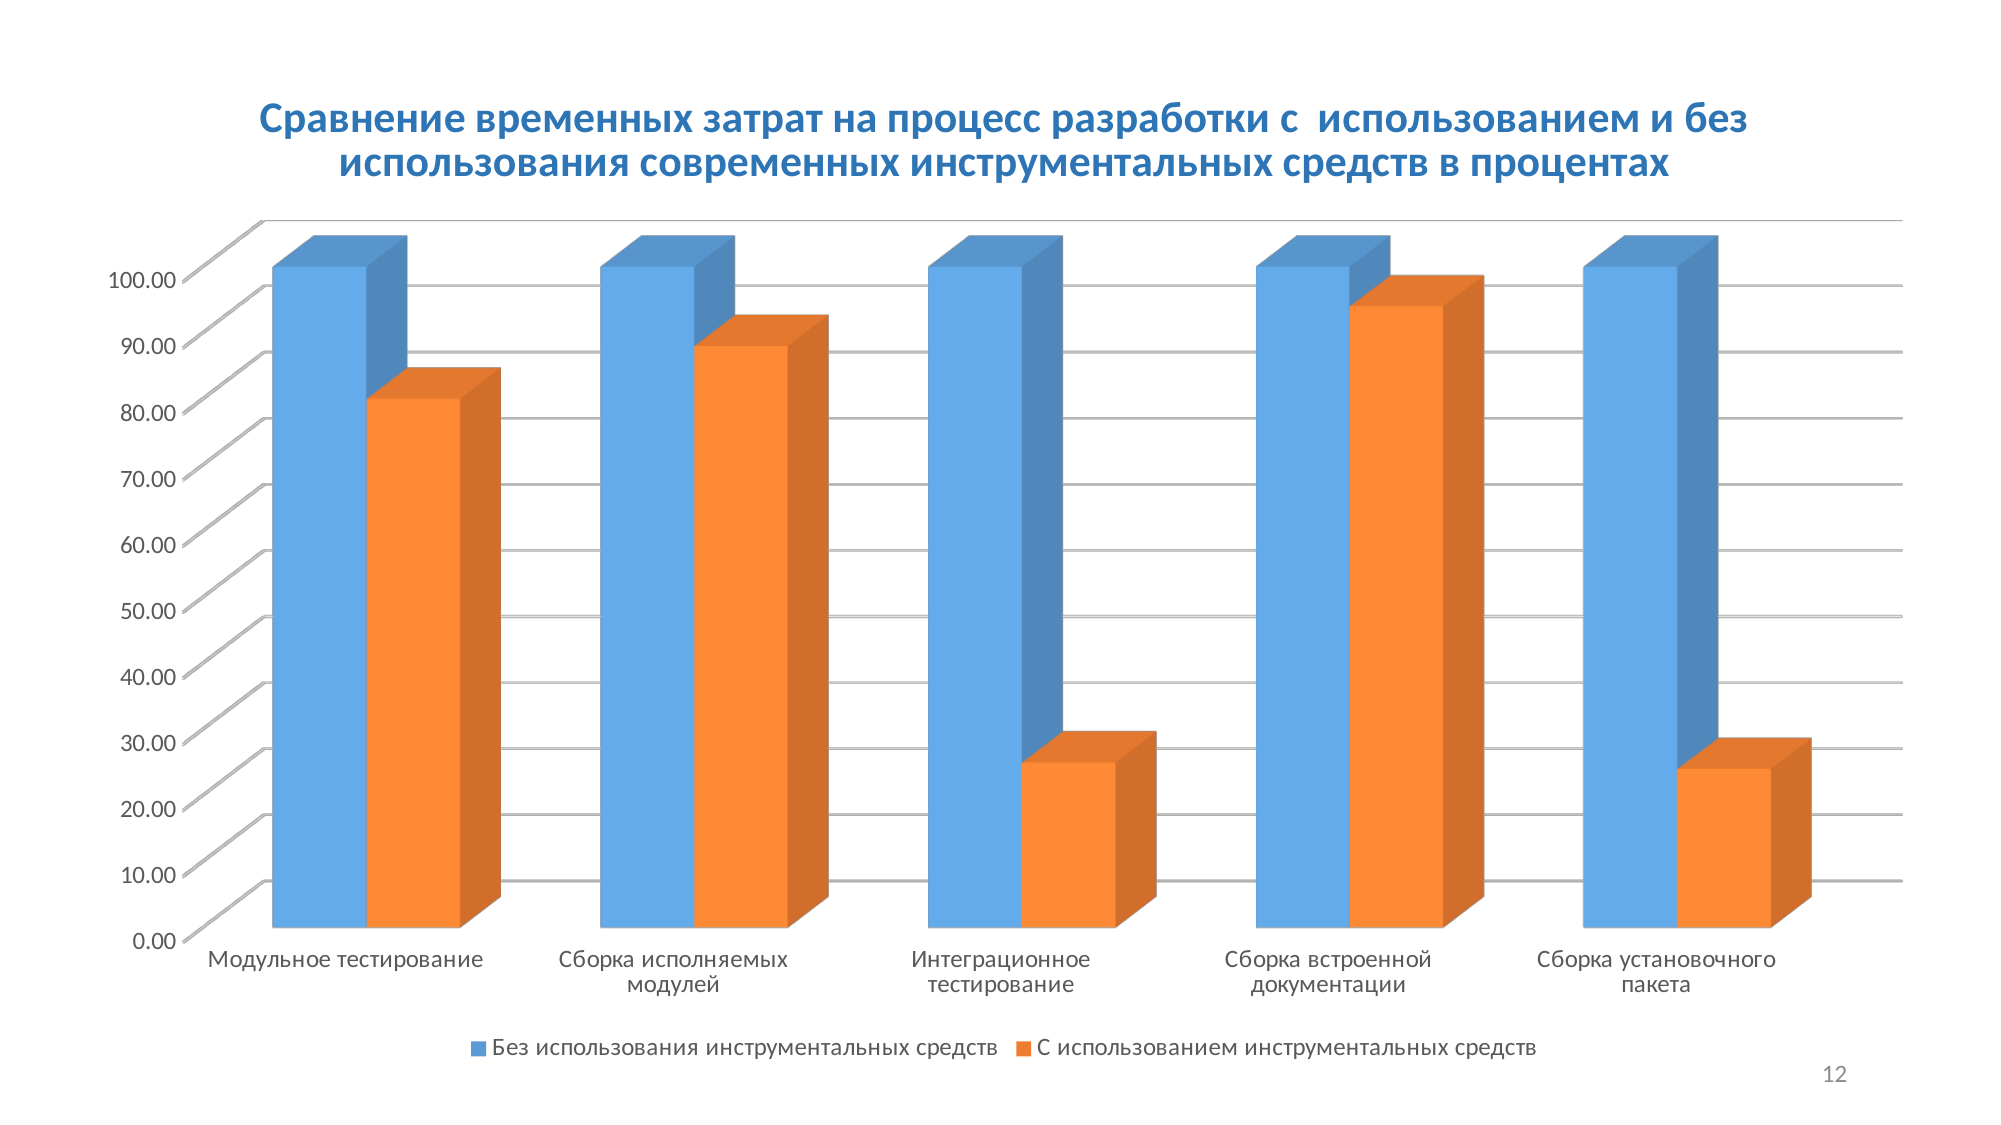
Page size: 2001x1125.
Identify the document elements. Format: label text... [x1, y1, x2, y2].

chart [55, 58, 1955, 1068]
slide_number 12 [1412, 1068, 1863, 1103]
